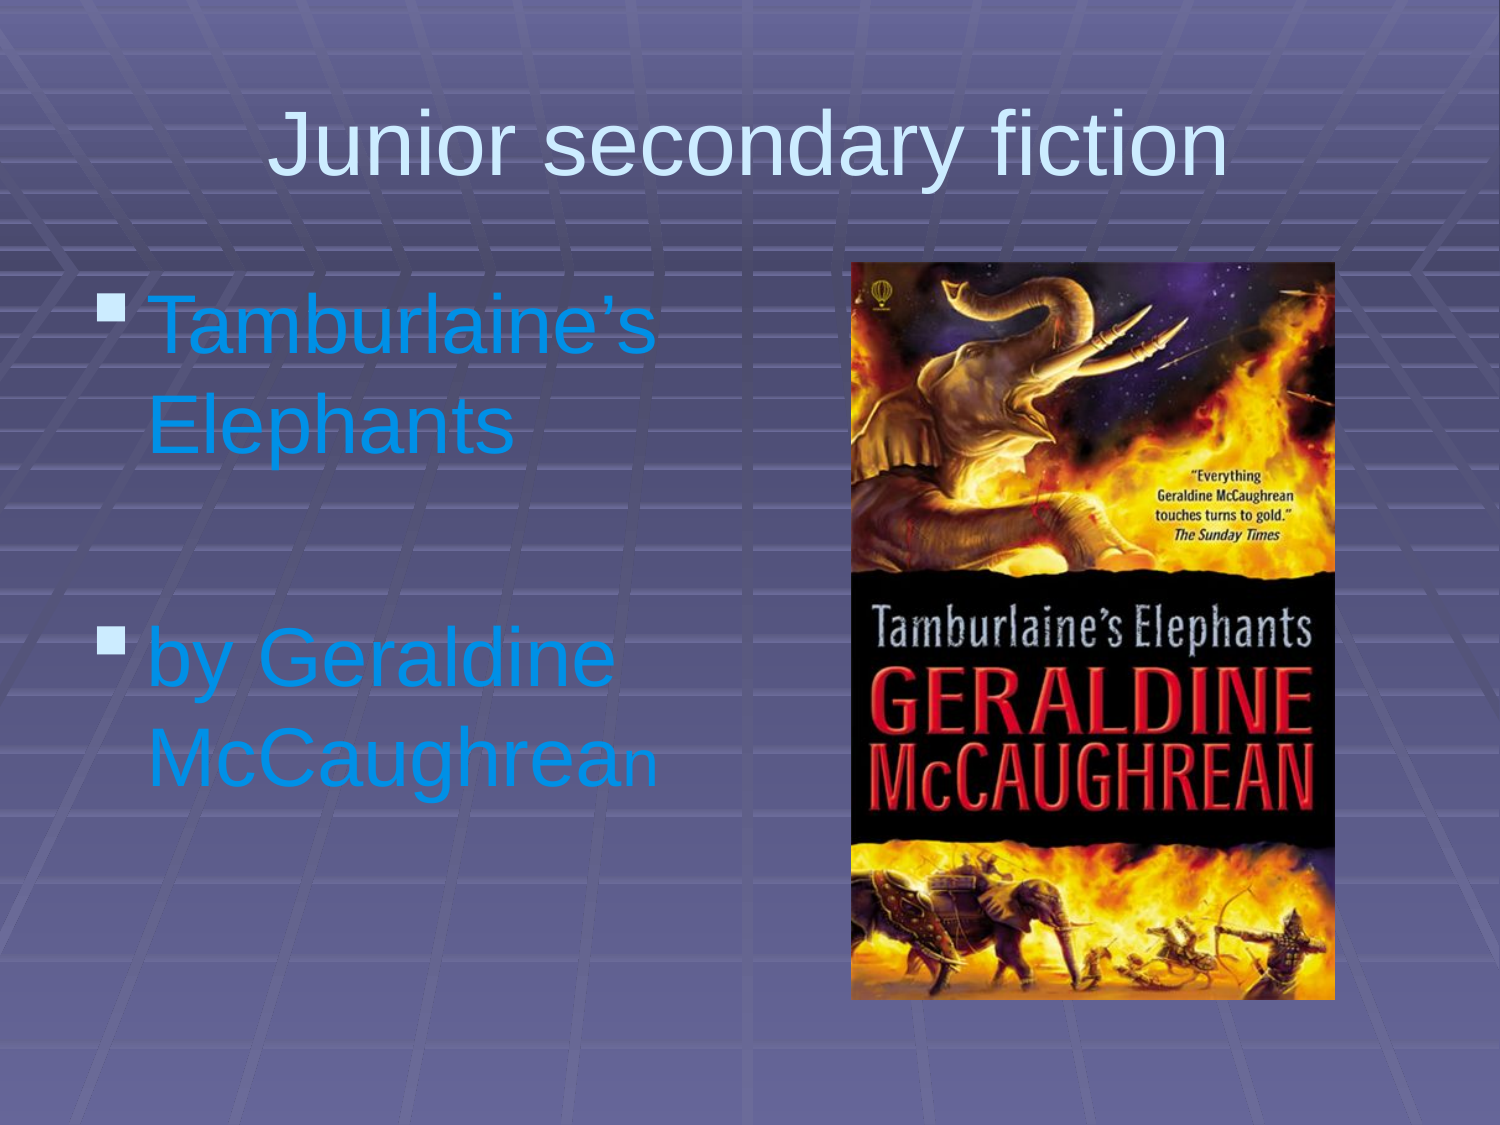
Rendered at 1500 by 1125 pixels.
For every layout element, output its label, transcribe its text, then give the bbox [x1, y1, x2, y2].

list Tamburlaine’s Elephants by Geraldine McCaughrean [74, 261, 738, 1001]
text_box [851, 261, 1335, 1001]
title Junior secondary fiction [74, 44, 1425, 233]
